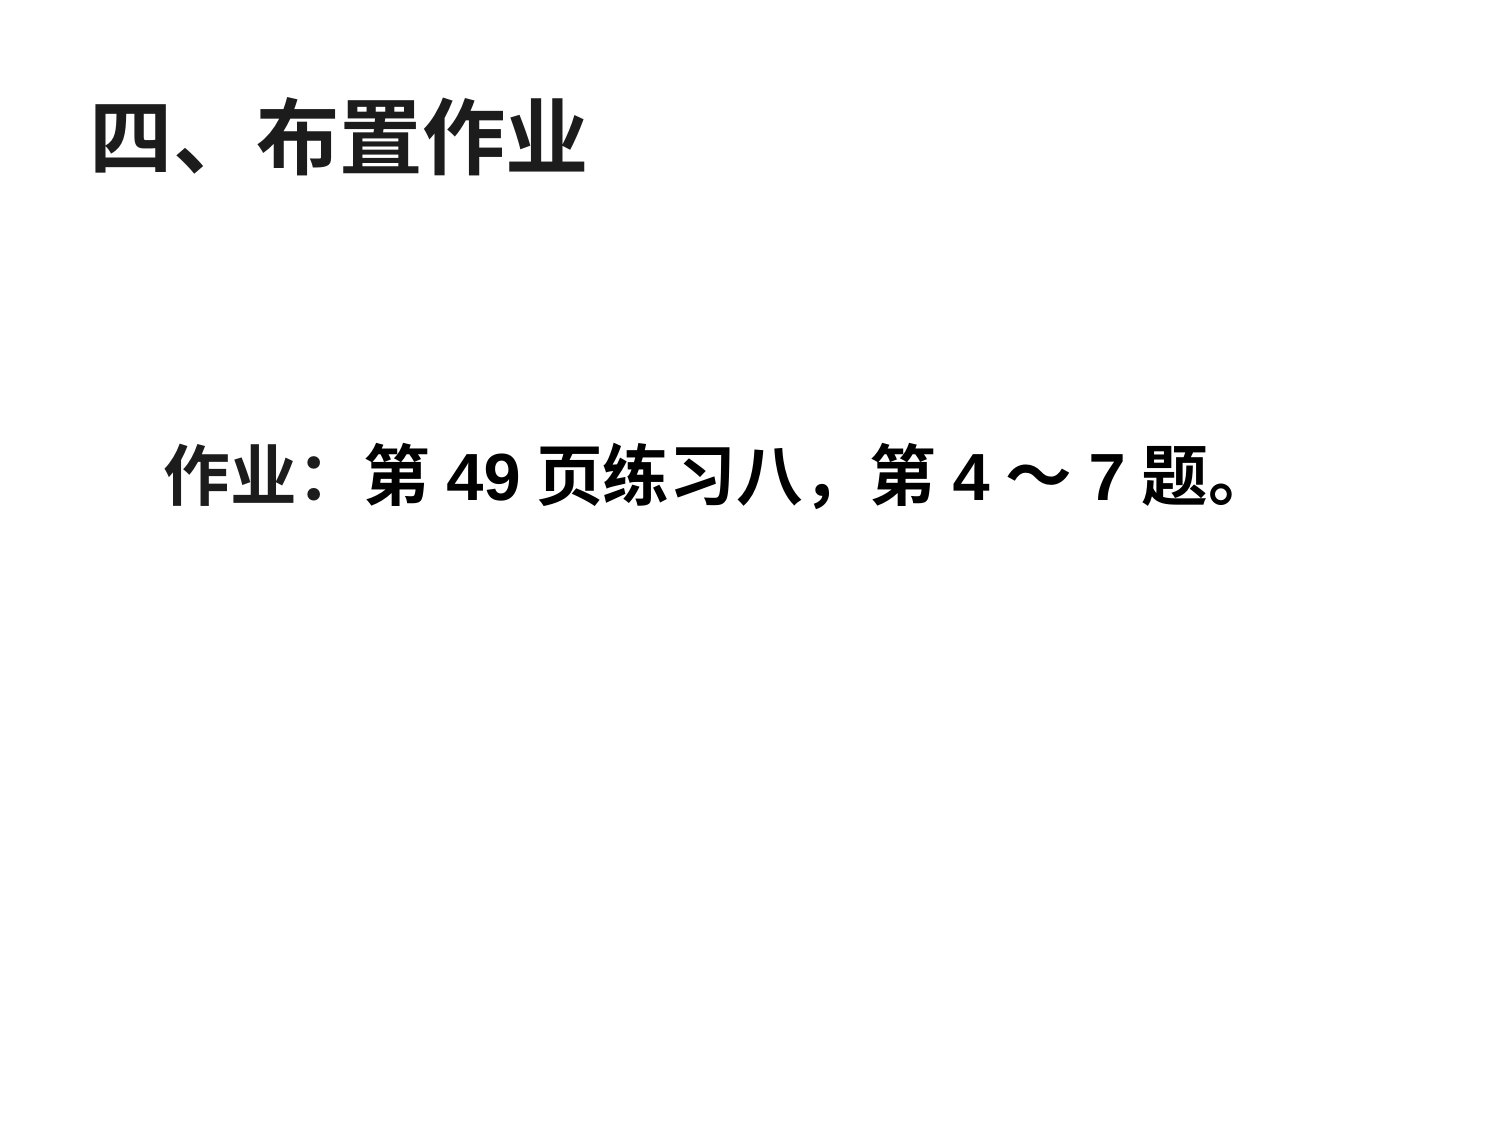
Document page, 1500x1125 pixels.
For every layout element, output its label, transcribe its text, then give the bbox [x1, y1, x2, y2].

text_box 作业：第49页练习八，第4～7题。 [148, 346, 1295, 546]
text_box 四、布置作业 [74, 78, 1081, 218]
